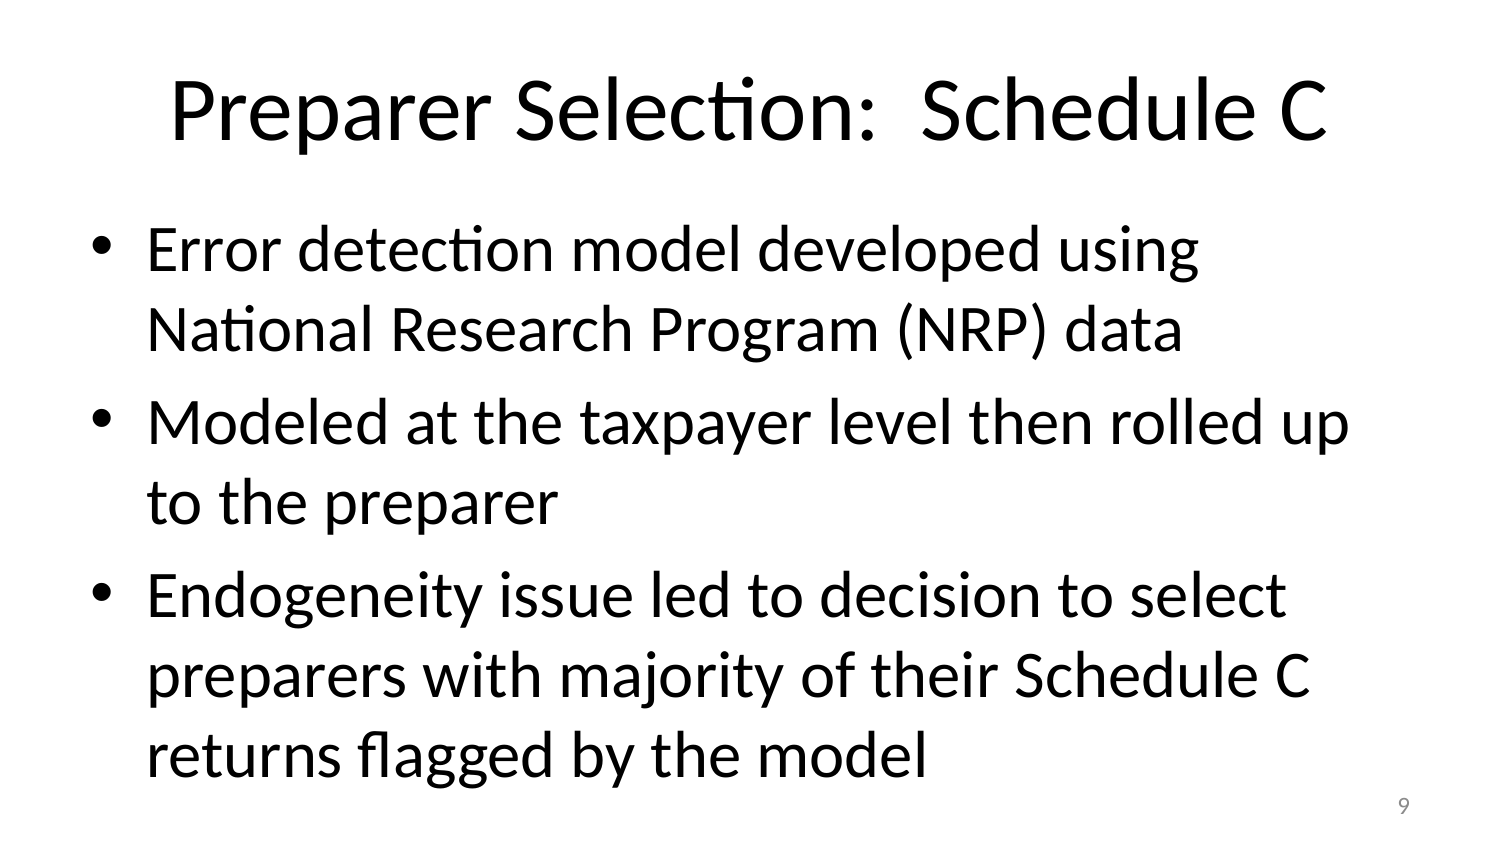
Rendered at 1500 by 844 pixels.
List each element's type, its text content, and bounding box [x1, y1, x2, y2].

title Preparer Selection: Schedule C [75, 33, 1425, 175]
slide_number 9 [1074, 782, 1425, 827]
list Error detection model developed using National Research Program (NRP) data Modeled at the taxpayer level then rolled up to the preparer Endogeneity issue led to decision to select preparers with majority of their Schedule C returns flagged by the model [75, 196, 1425, 754]
